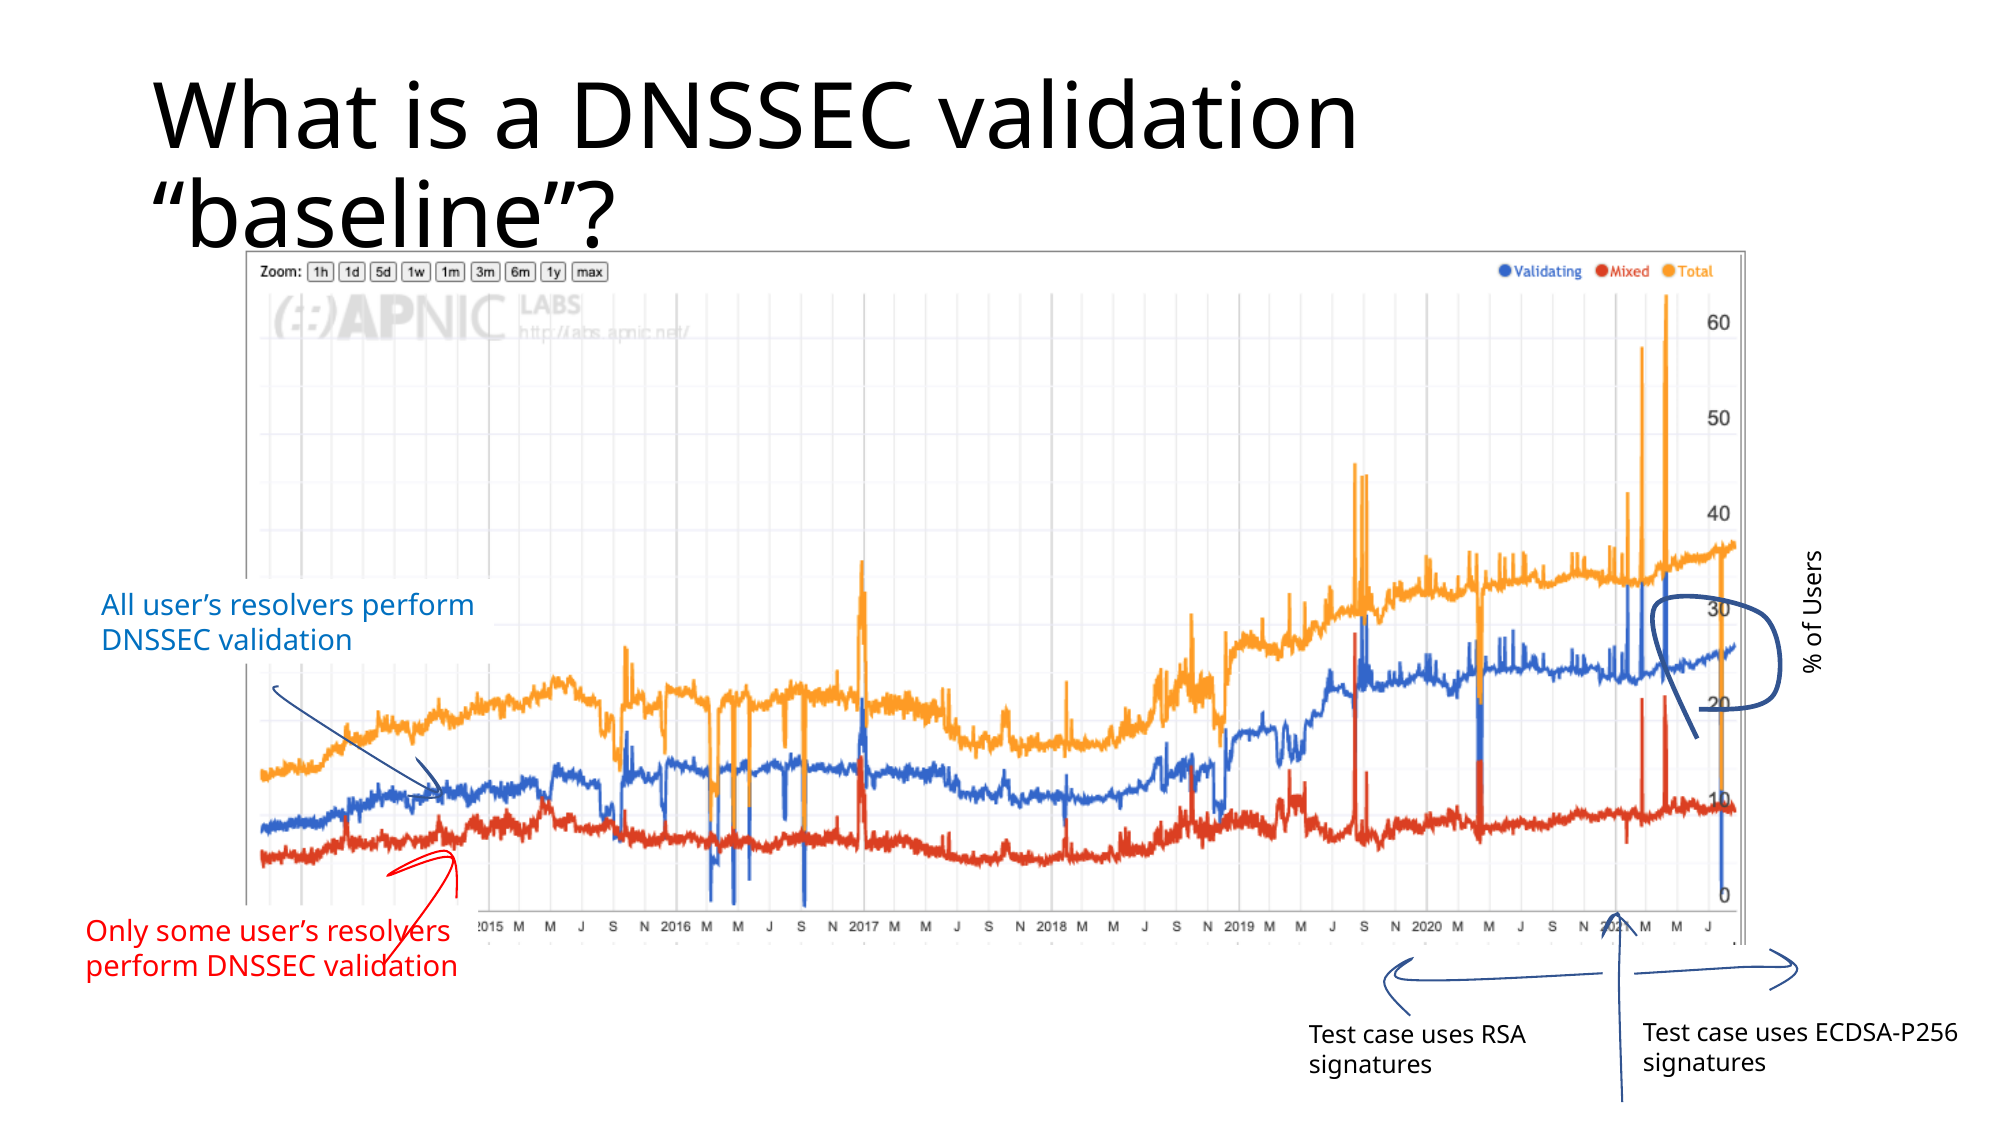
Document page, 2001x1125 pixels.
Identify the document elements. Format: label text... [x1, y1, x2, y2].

text_box % of Users [1788, 535, 1834, 690]
text_box Test case uses ECDSA-P256 signatures [1628, 1009, 2000, 1084]
text_box [1620, 1086, 1624, 1103]
text_box [1761, 612, 1782, 706]
text_box All user’s resolvers perform DNSSEC validation [86, 578, 239, 664]
picture [239, 240, 1761, 945]
text_box [382, 945, 406, 966]
title What is a DNSSEC validation “baseline”? [137, 59, 1863, 278]
text_box [1383, 956, 1603, 1010]
text_box Test case uses RSA signatures [1294, 1010, 1635, 1086]
text_box [1634, 948, 1799, 991]
text_box [1617, 945, 1637, 1010]
text_box Only some user’s resolvers perform DNSSEC validation [70, 905, 479, 990]
